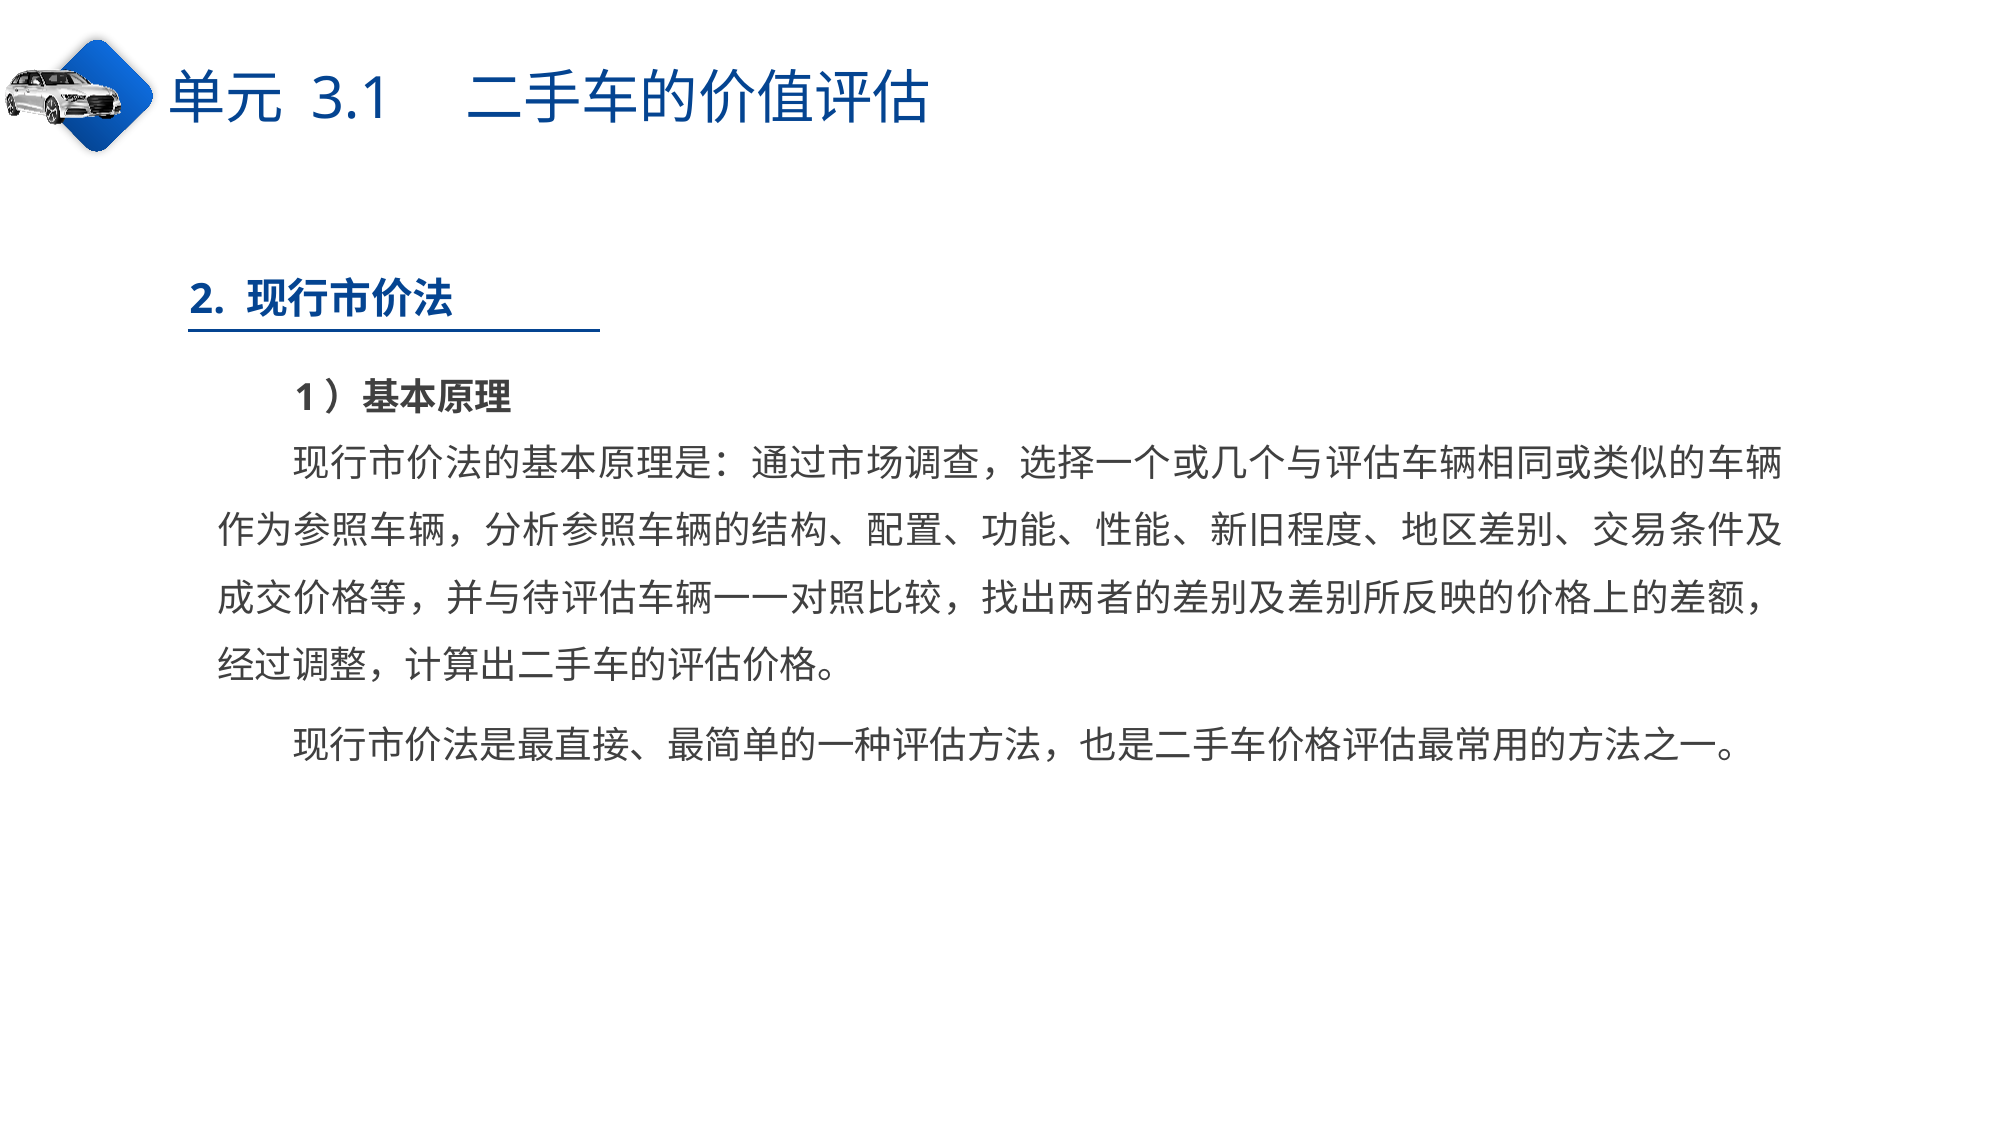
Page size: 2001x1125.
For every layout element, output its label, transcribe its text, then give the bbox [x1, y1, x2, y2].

text_box 现行市价法的基本原理是：通过市场调查，选择一个或几个与评估车辆相同或类似的车辆作为参照车辆，分析参照车辆的结构、配置、功能、性能、新旧程度、地区差别、交易条件及成交价格等，并与待评估车辆一一对照比较，找出两者的差别及差别所反映的价格上的差额，经过调整，计算出二手车的评估价格。 现行市价法是最直接、最简单的一种评估方法，也是二手车价格评估最常用的方法之一。 [202, 408, 1798, 774]
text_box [174, 264, 1330, 331]
text_box 1）基本原理 [204, 342, 1000, 426]
text_box 单元 3.1 二手车的价值评估 [152, 52, 946, 138]
picture [0, 31, 125, 157]
